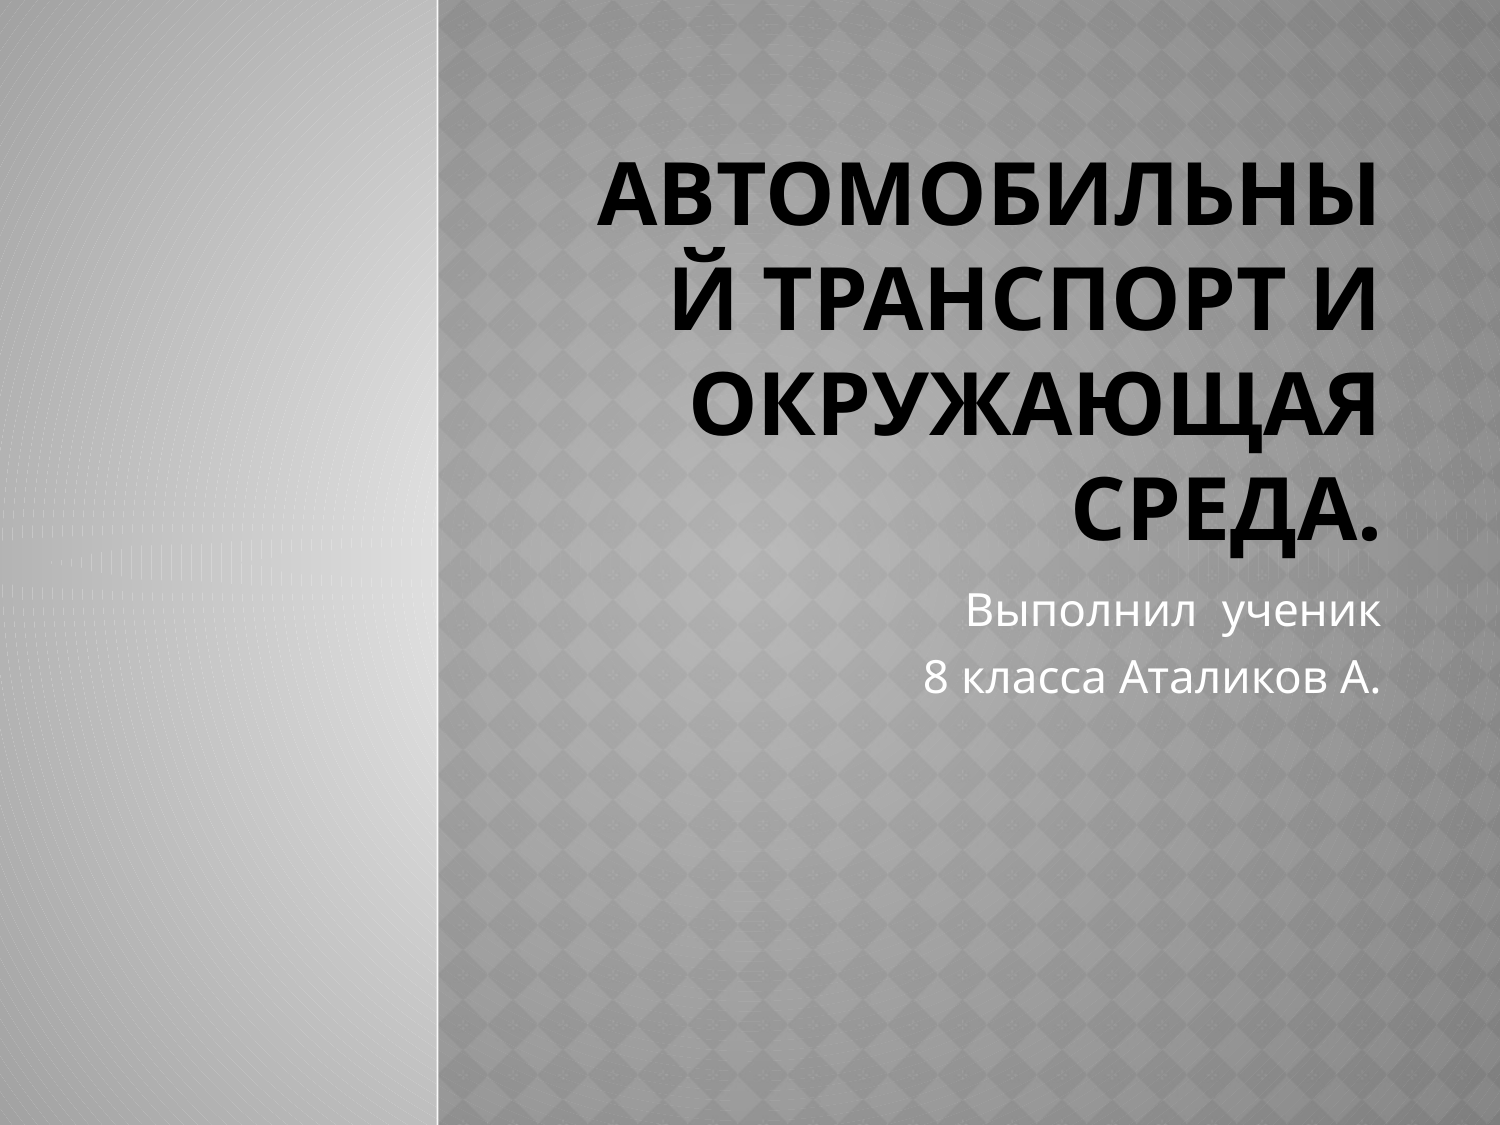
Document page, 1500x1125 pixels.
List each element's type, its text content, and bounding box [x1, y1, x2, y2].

title Автомобильный транспорт и окружающая среда. [552, 87, 1390, 558]
subtitle Выполнил ученик 8 класса Аталиков А. [550, 580, 1390, 762]
